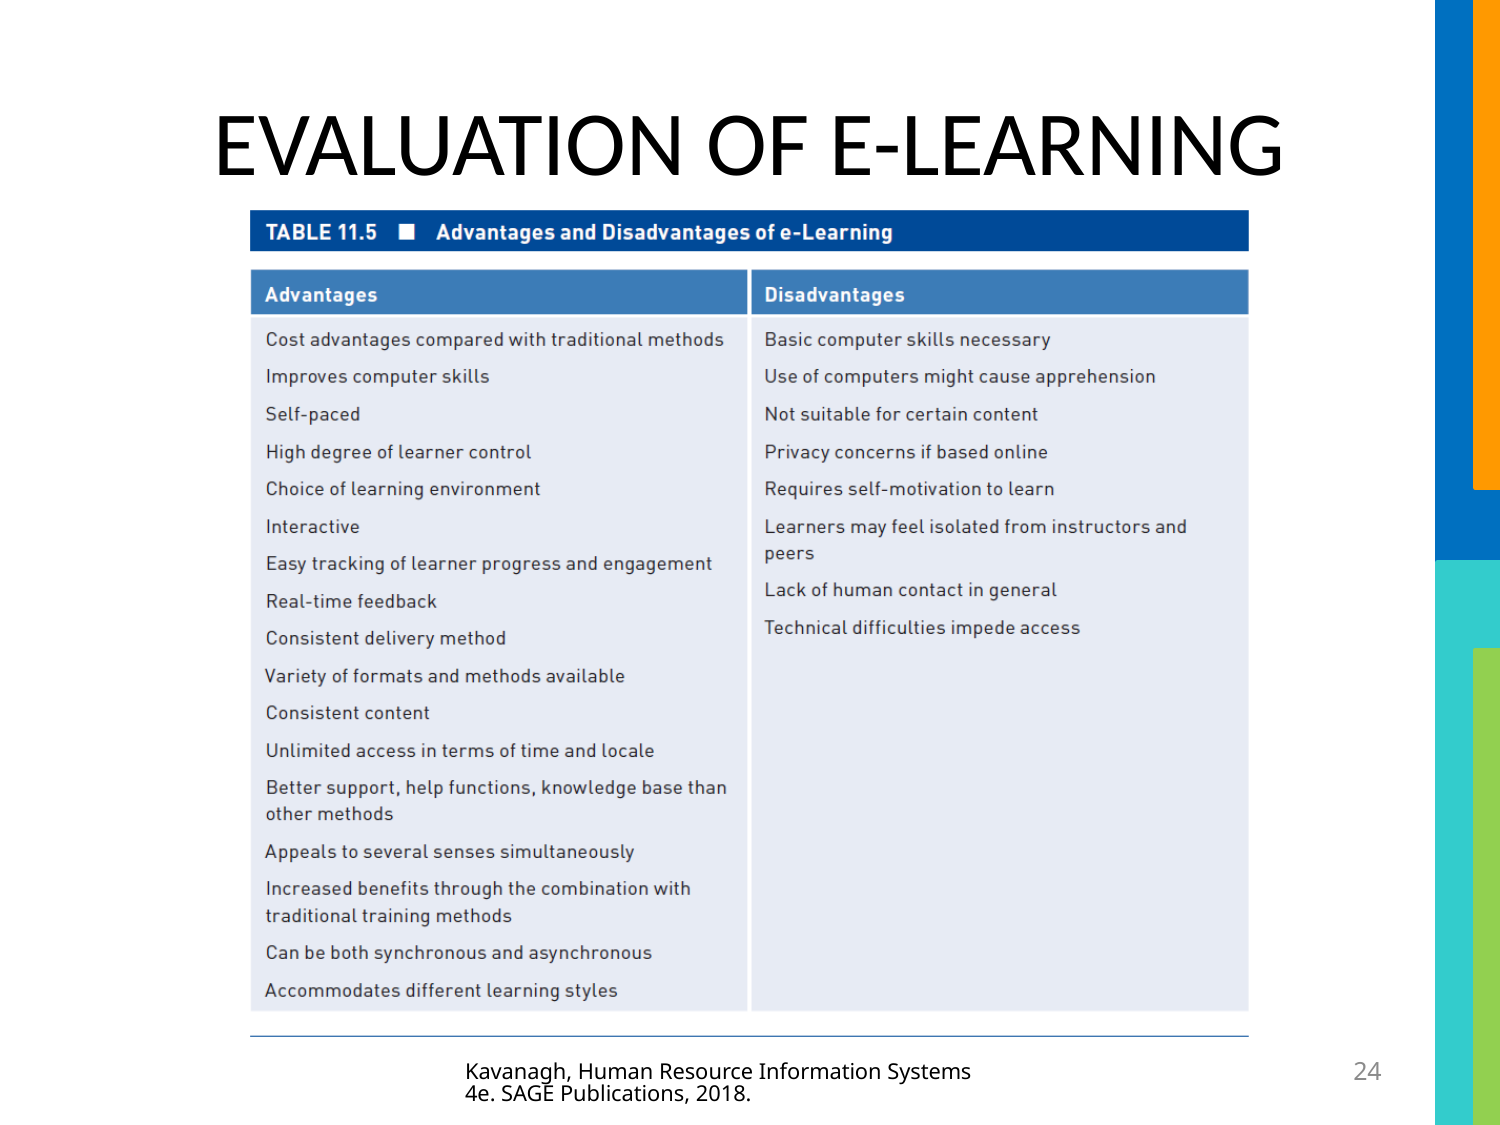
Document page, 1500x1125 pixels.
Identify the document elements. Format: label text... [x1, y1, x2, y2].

picture [246, 205, 1254, 1041]
slide_number 24 [1059, 1042, 1397, 1103]
title EVALUATION OF E-LEARNING [75, 45, 1425, 233]
footer Kavanagh, Human Resource Information Systems 4e. SAGE Publications, 2018. [450, 1050, 1004, 1103]
